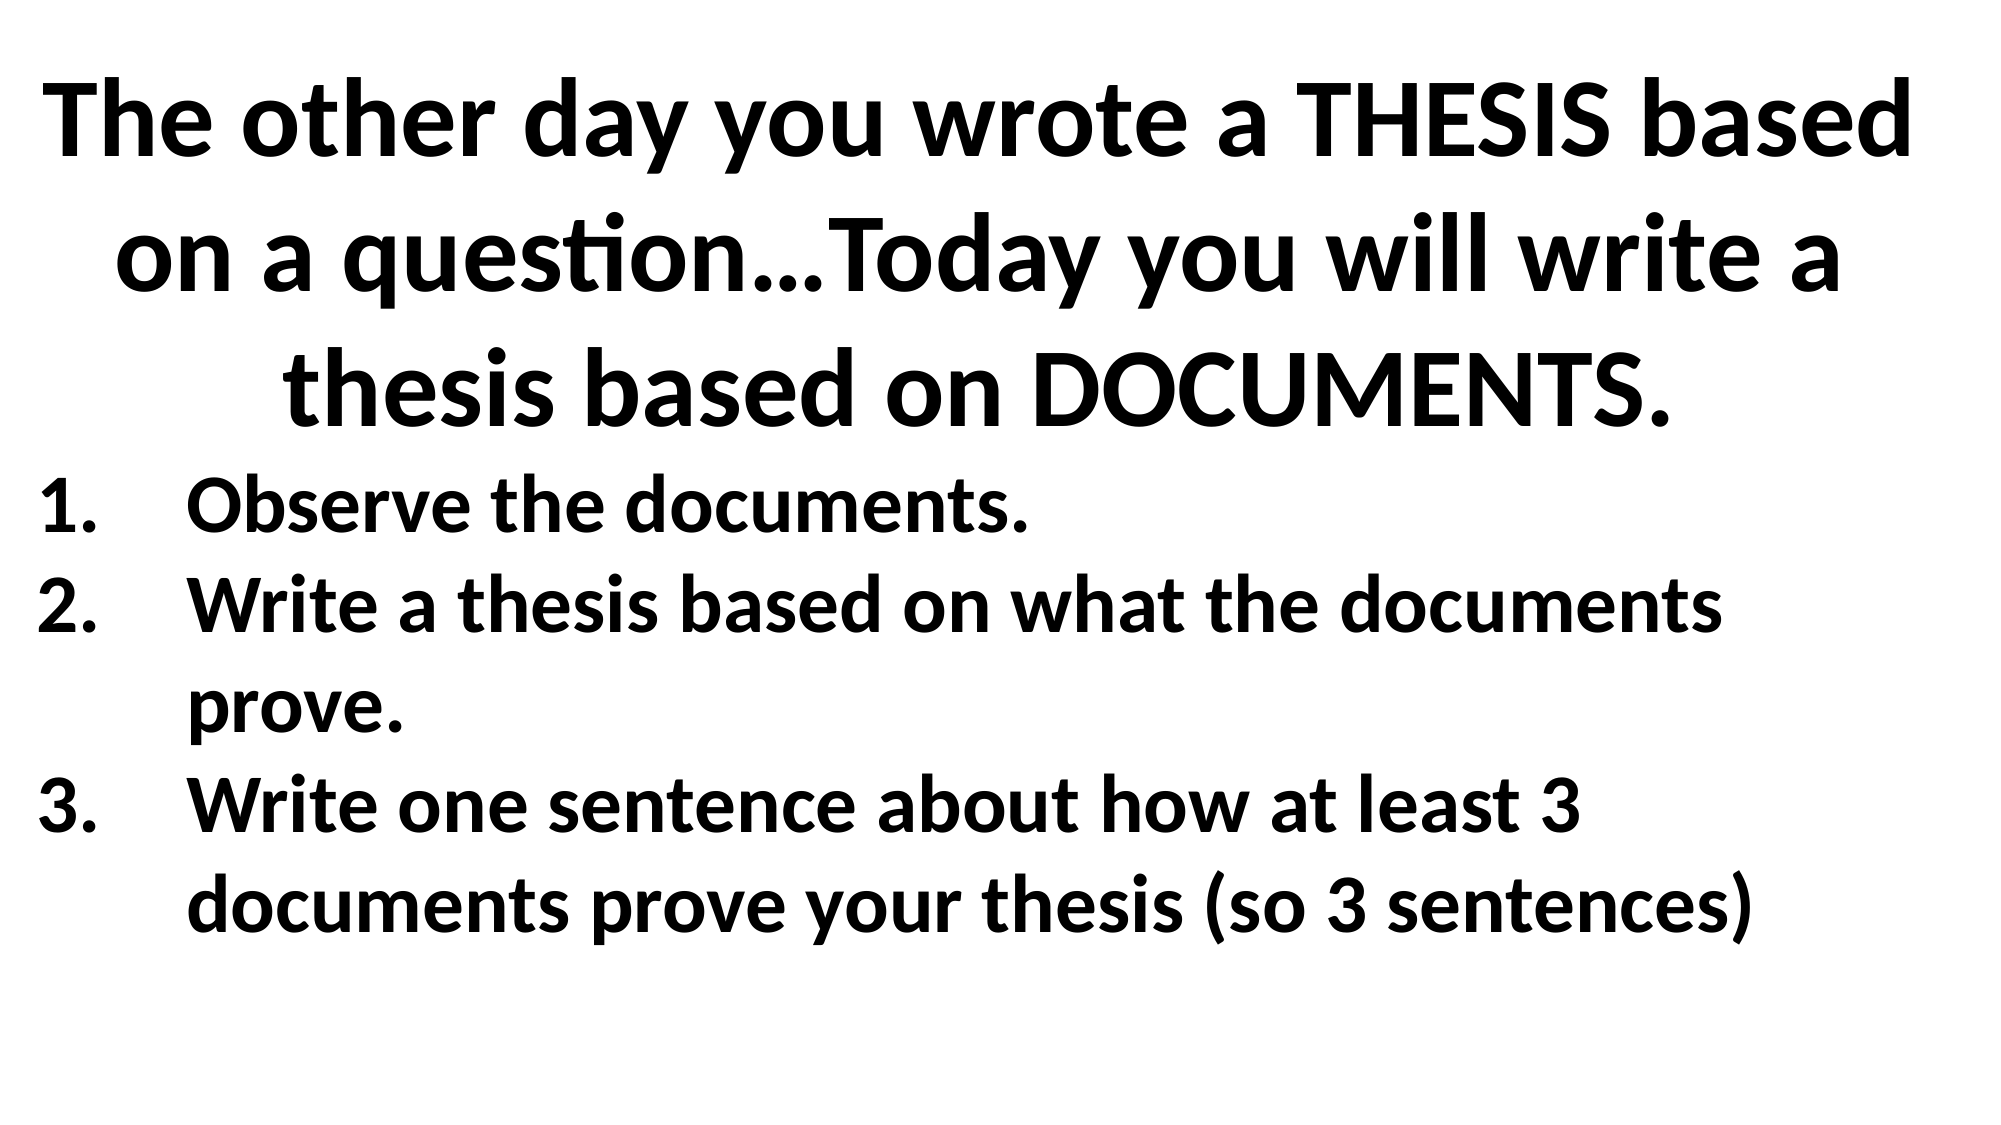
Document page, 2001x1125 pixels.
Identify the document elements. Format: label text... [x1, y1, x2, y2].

text_box The other day you wrote a THESIS based on a question…Today you will write a thesis based on DOCUMENTS. Observe the documents. Write a thesis based on what the documents prove. Write one sentence about how at least 3 documents prove your thesis (so 3 sentences) [21, 36, 1940, 957]
